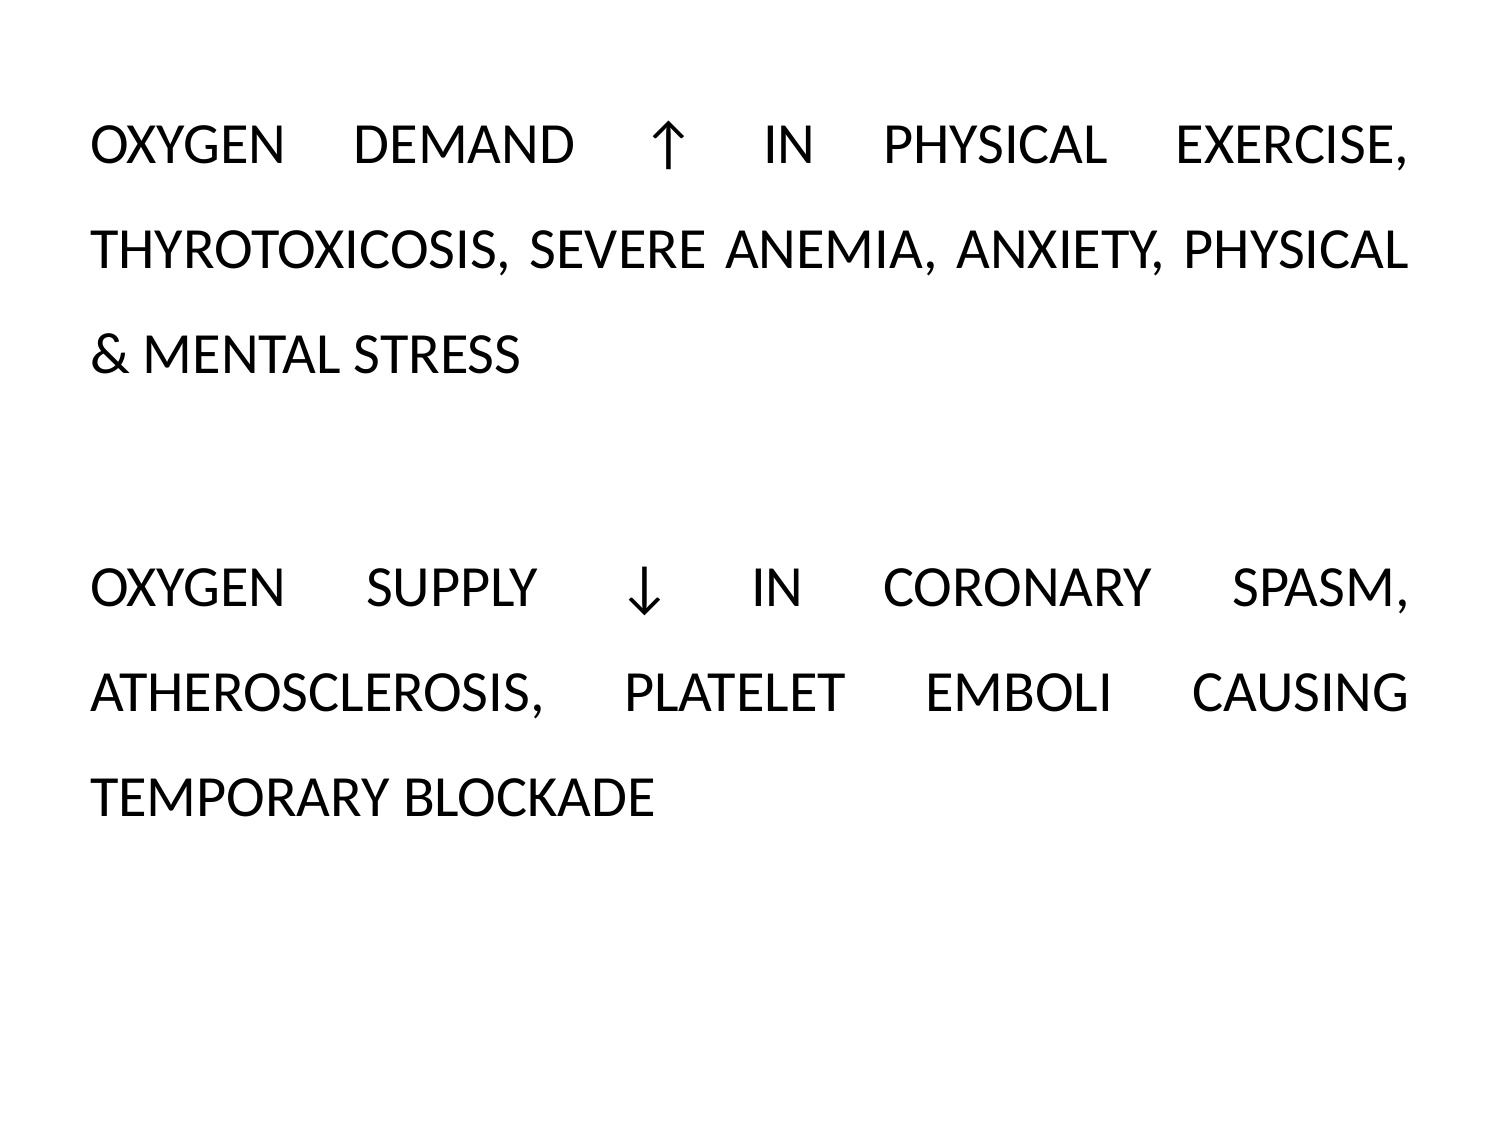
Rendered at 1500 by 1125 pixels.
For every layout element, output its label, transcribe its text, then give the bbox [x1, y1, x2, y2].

list OXYGEN DEMAND ↑ IN PHYSICAL EXERCISE, THYROTOXICOSIS, SEVERE ANEMIA, ANXIETY, PHYSICAL & MENTAL STRESS OXYGEN SUPPLY ↓ IN CORONARY SPASM, ATHEROSCLEROSIS, PLATELET EMBOLI CAUSING TEMPORARY BLOCKADE [75, 62, 1425, 863]
